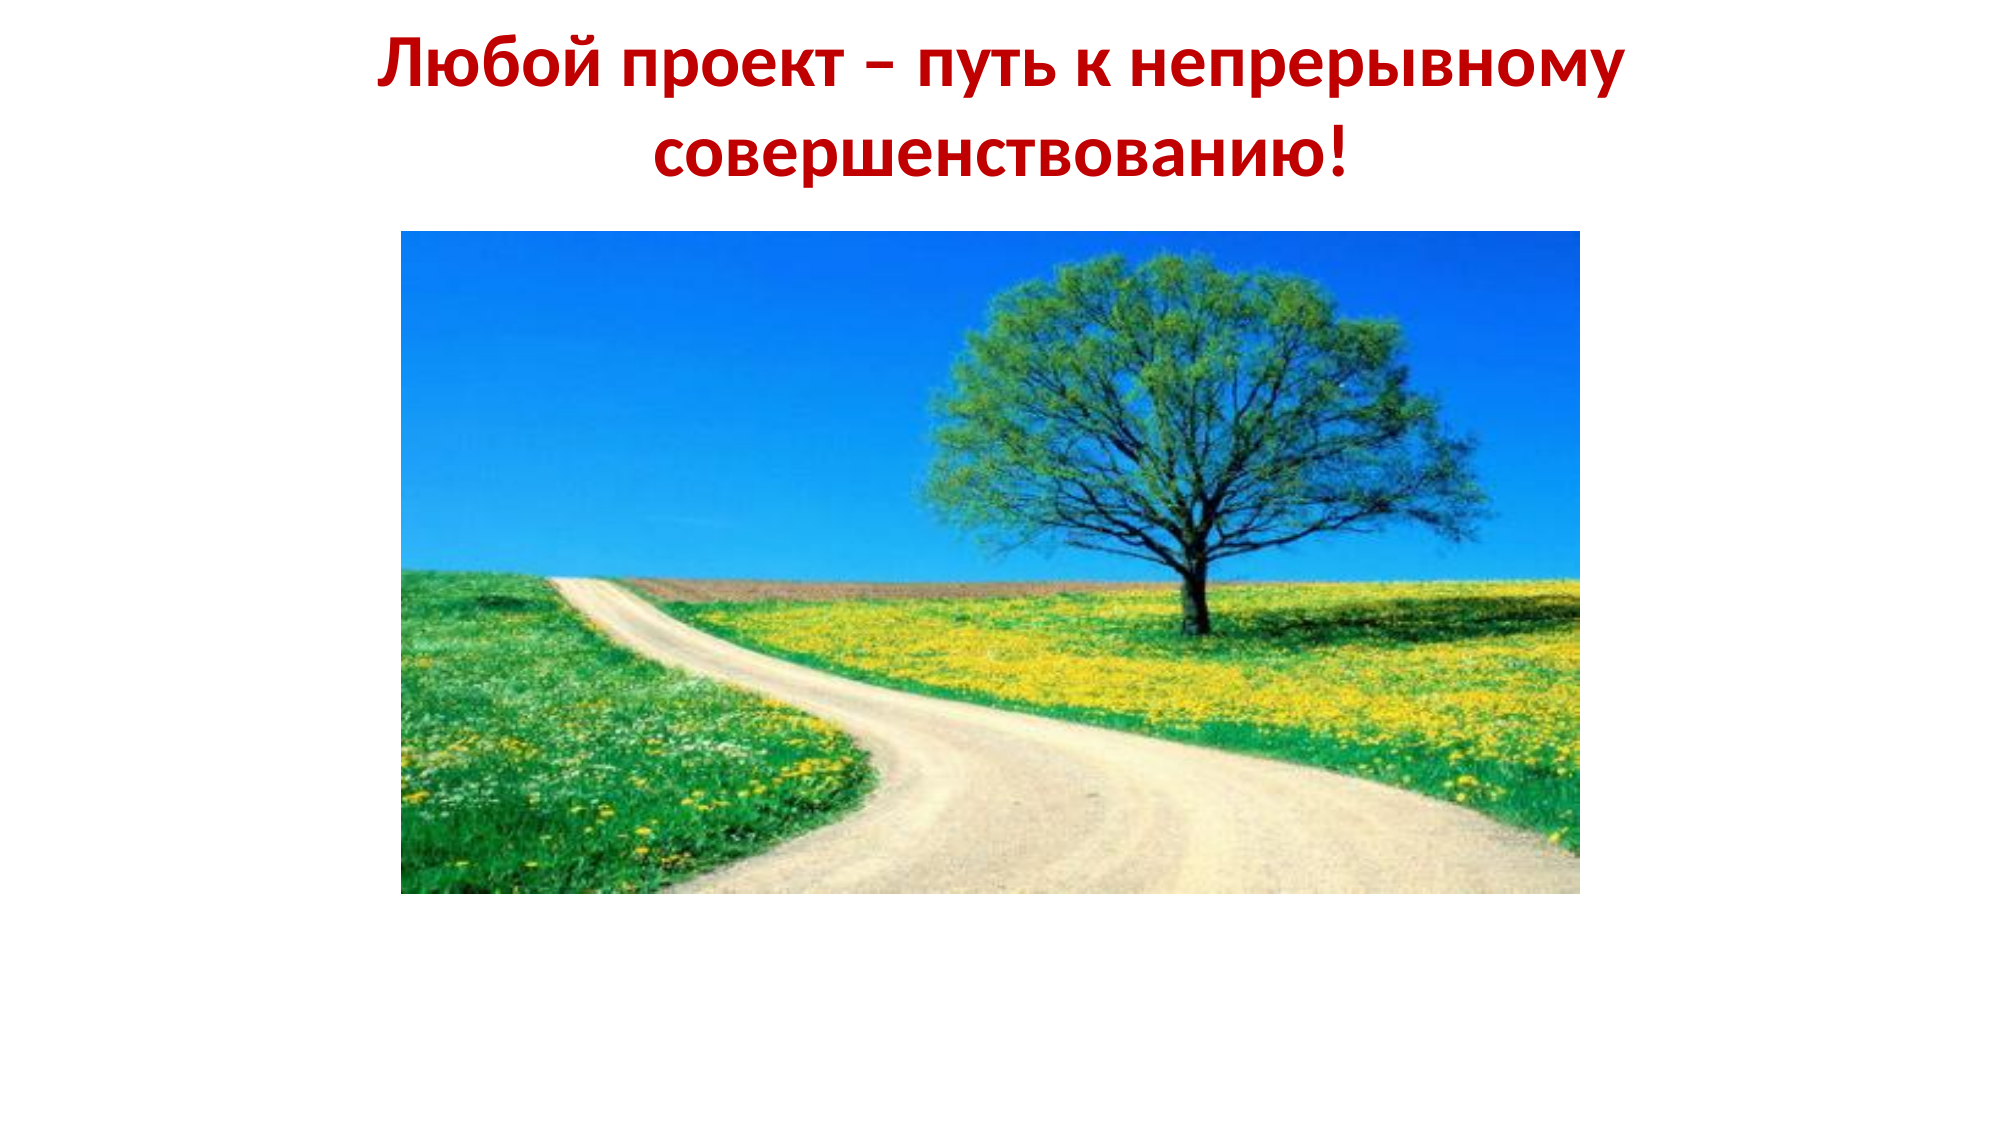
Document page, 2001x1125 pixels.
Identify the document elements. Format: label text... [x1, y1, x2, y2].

picture [401, 231, 1580, 894]
title Любой проект – путь к непрерывному совершенствованию! [102, 7, 1903, 195]
